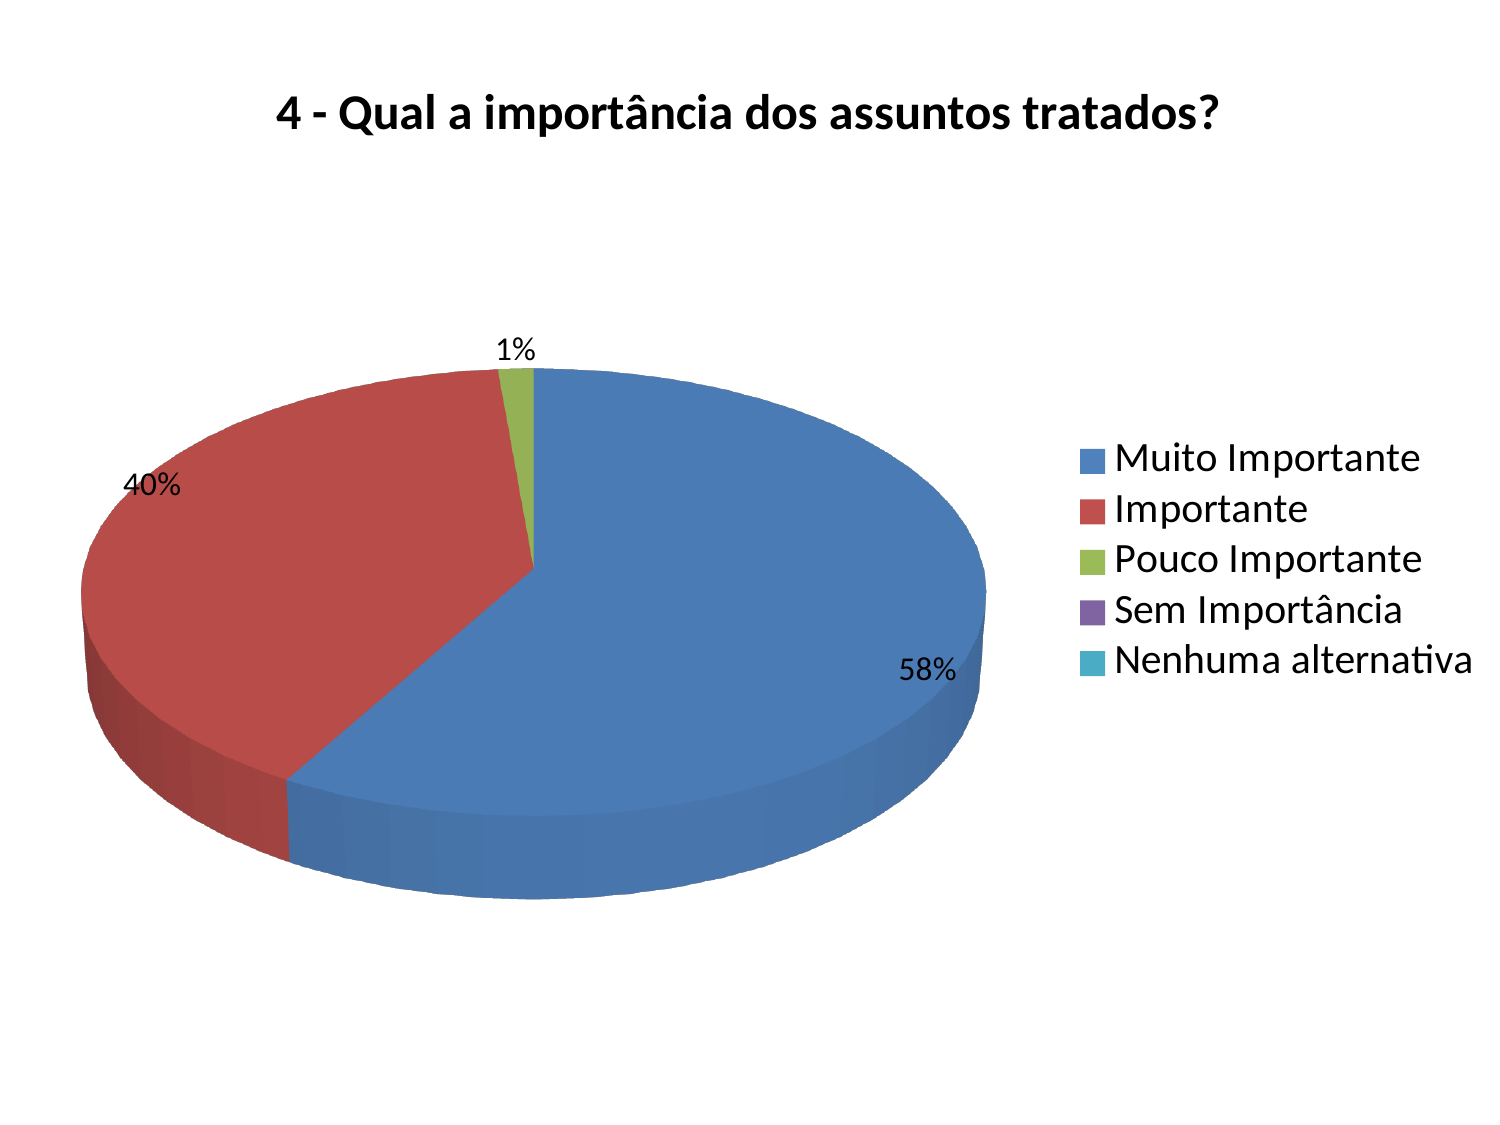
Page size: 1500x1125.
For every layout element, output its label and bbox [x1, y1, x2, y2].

chart [0, 0, 1500, 1125]
